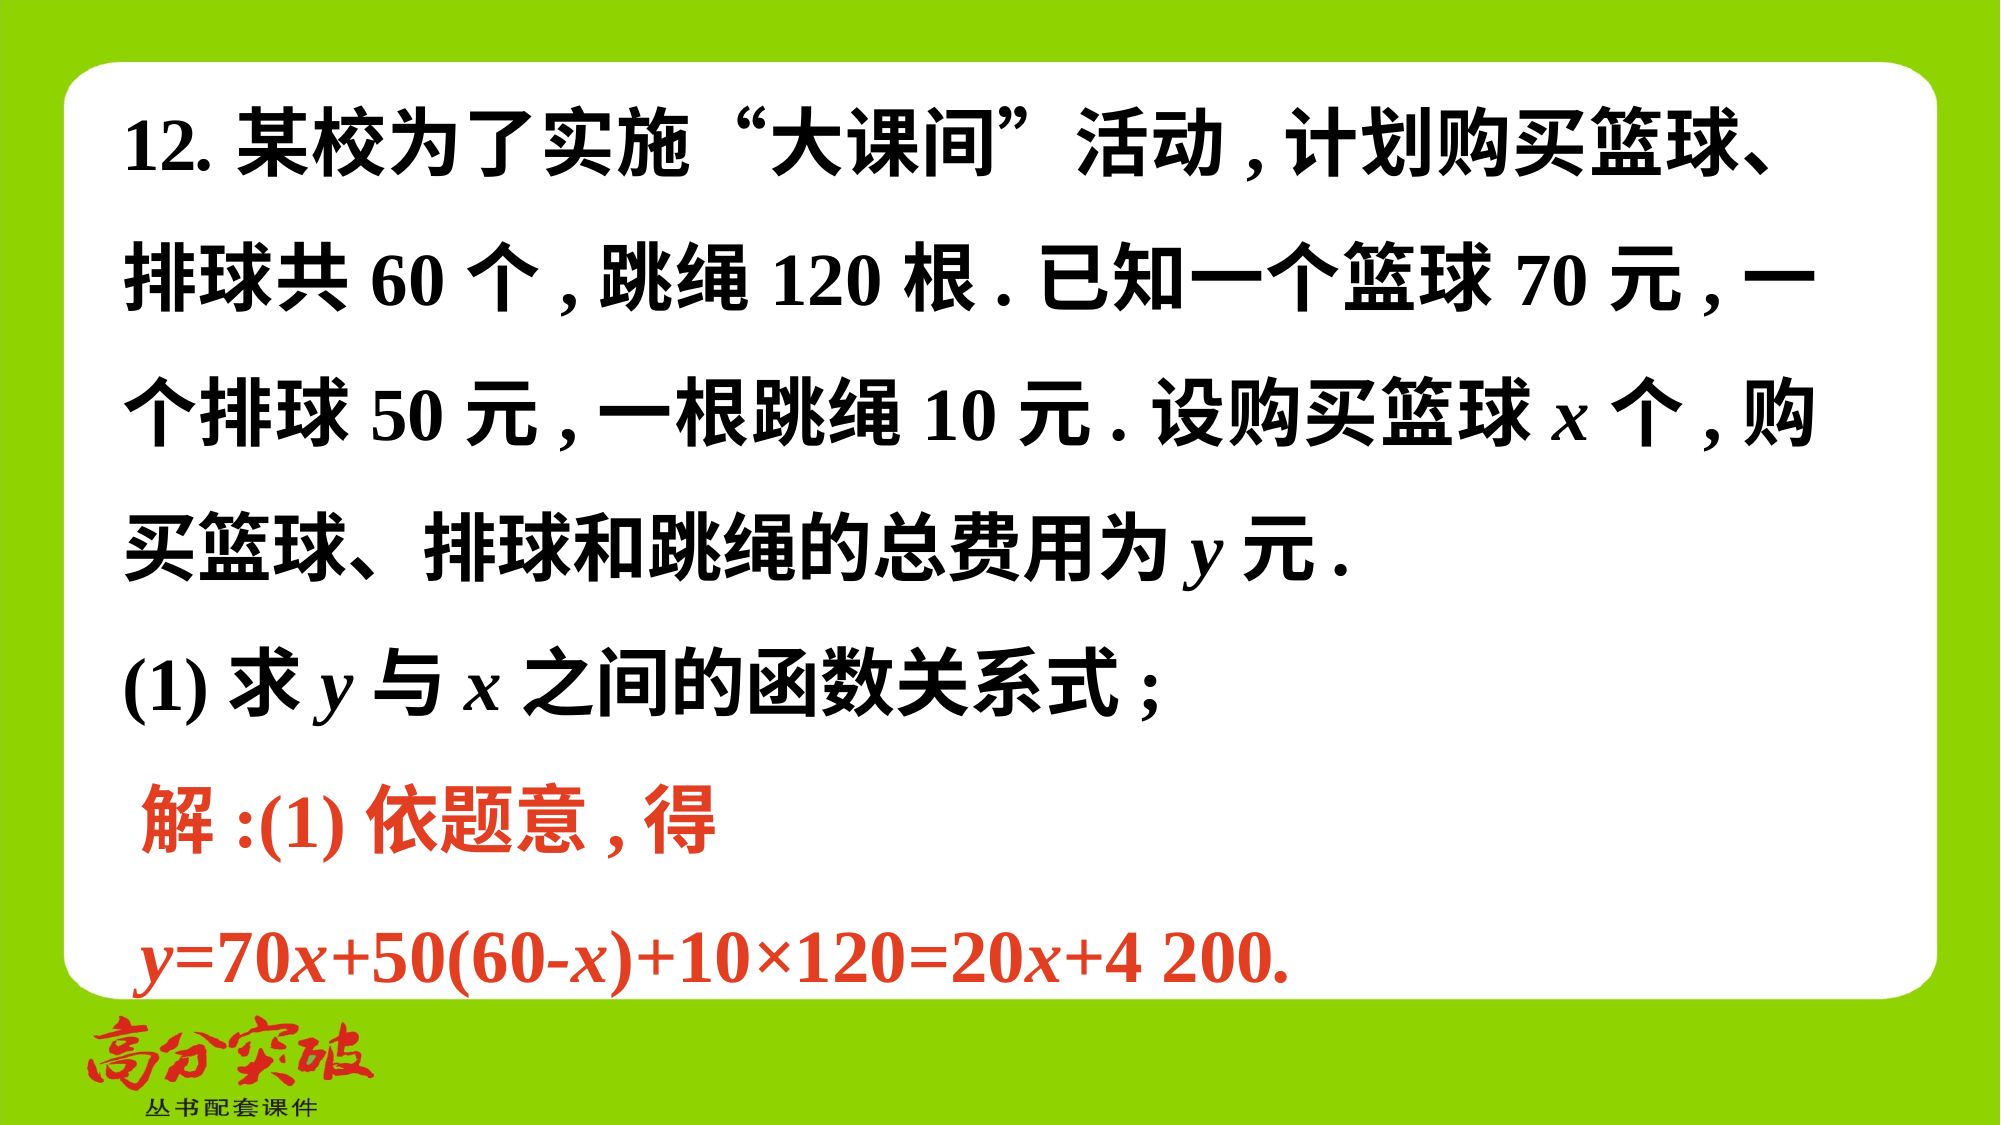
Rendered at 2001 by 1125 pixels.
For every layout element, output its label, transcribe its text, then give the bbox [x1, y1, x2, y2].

text_box 解:(1)依题意,得 y=70x+50(60-x)+10×120=20x+4 200. [125, 720, 1539, 1005]
text_box 12.某校为了实施“大课间”活动,计划购买篮球、排球共60个,跳绳120根.已知一个篮球70元,一个排球50元,一根跳绳10元.设购买篮球x个,购买篮球、排球和跳绳的总费用为y元. (1)求y与x之间的函数关系式; [107, 42, 1832, 733]
picture [0, 0, 2001, 1125]
